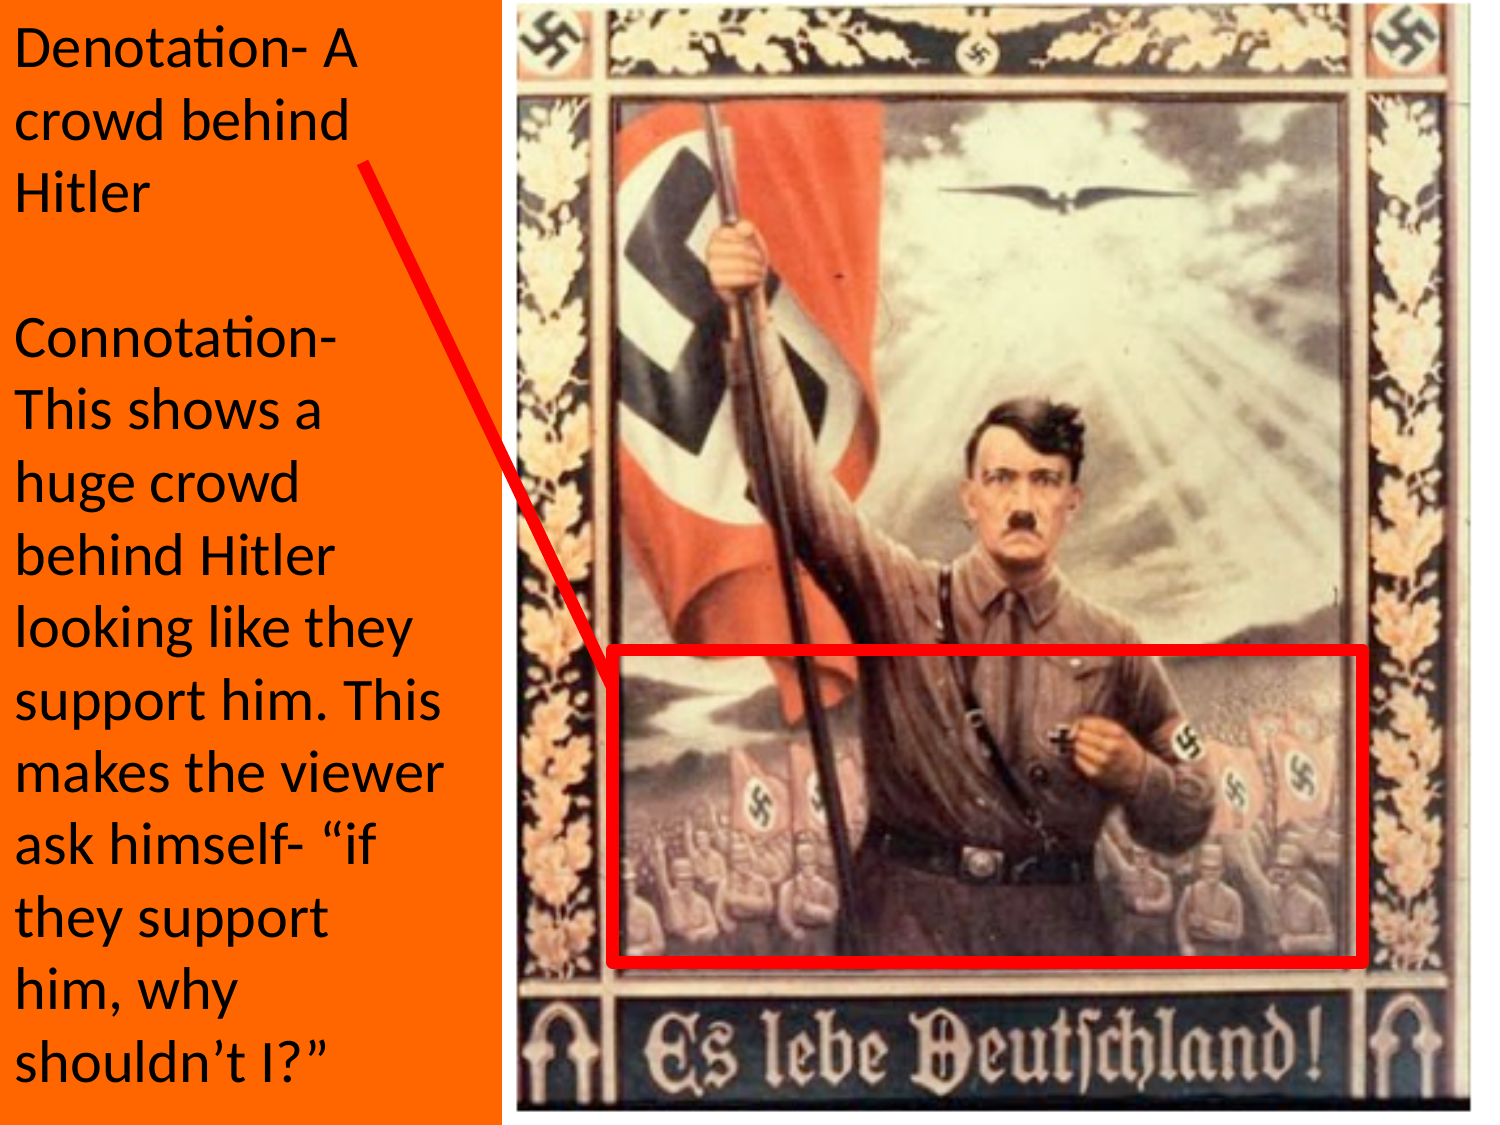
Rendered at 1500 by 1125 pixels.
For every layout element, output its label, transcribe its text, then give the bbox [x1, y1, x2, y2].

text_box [362, 162, 613, 688]
picture [502, 0, 1500, 1125]
text_box Denotation- A crowd behind Hitler Connotation- This shows a huge crowd behind Hitler looking like they support him. This makes the viewer ask himself- “if they support him, why shouldn’t I?” [0, 0, 463, 1102]
